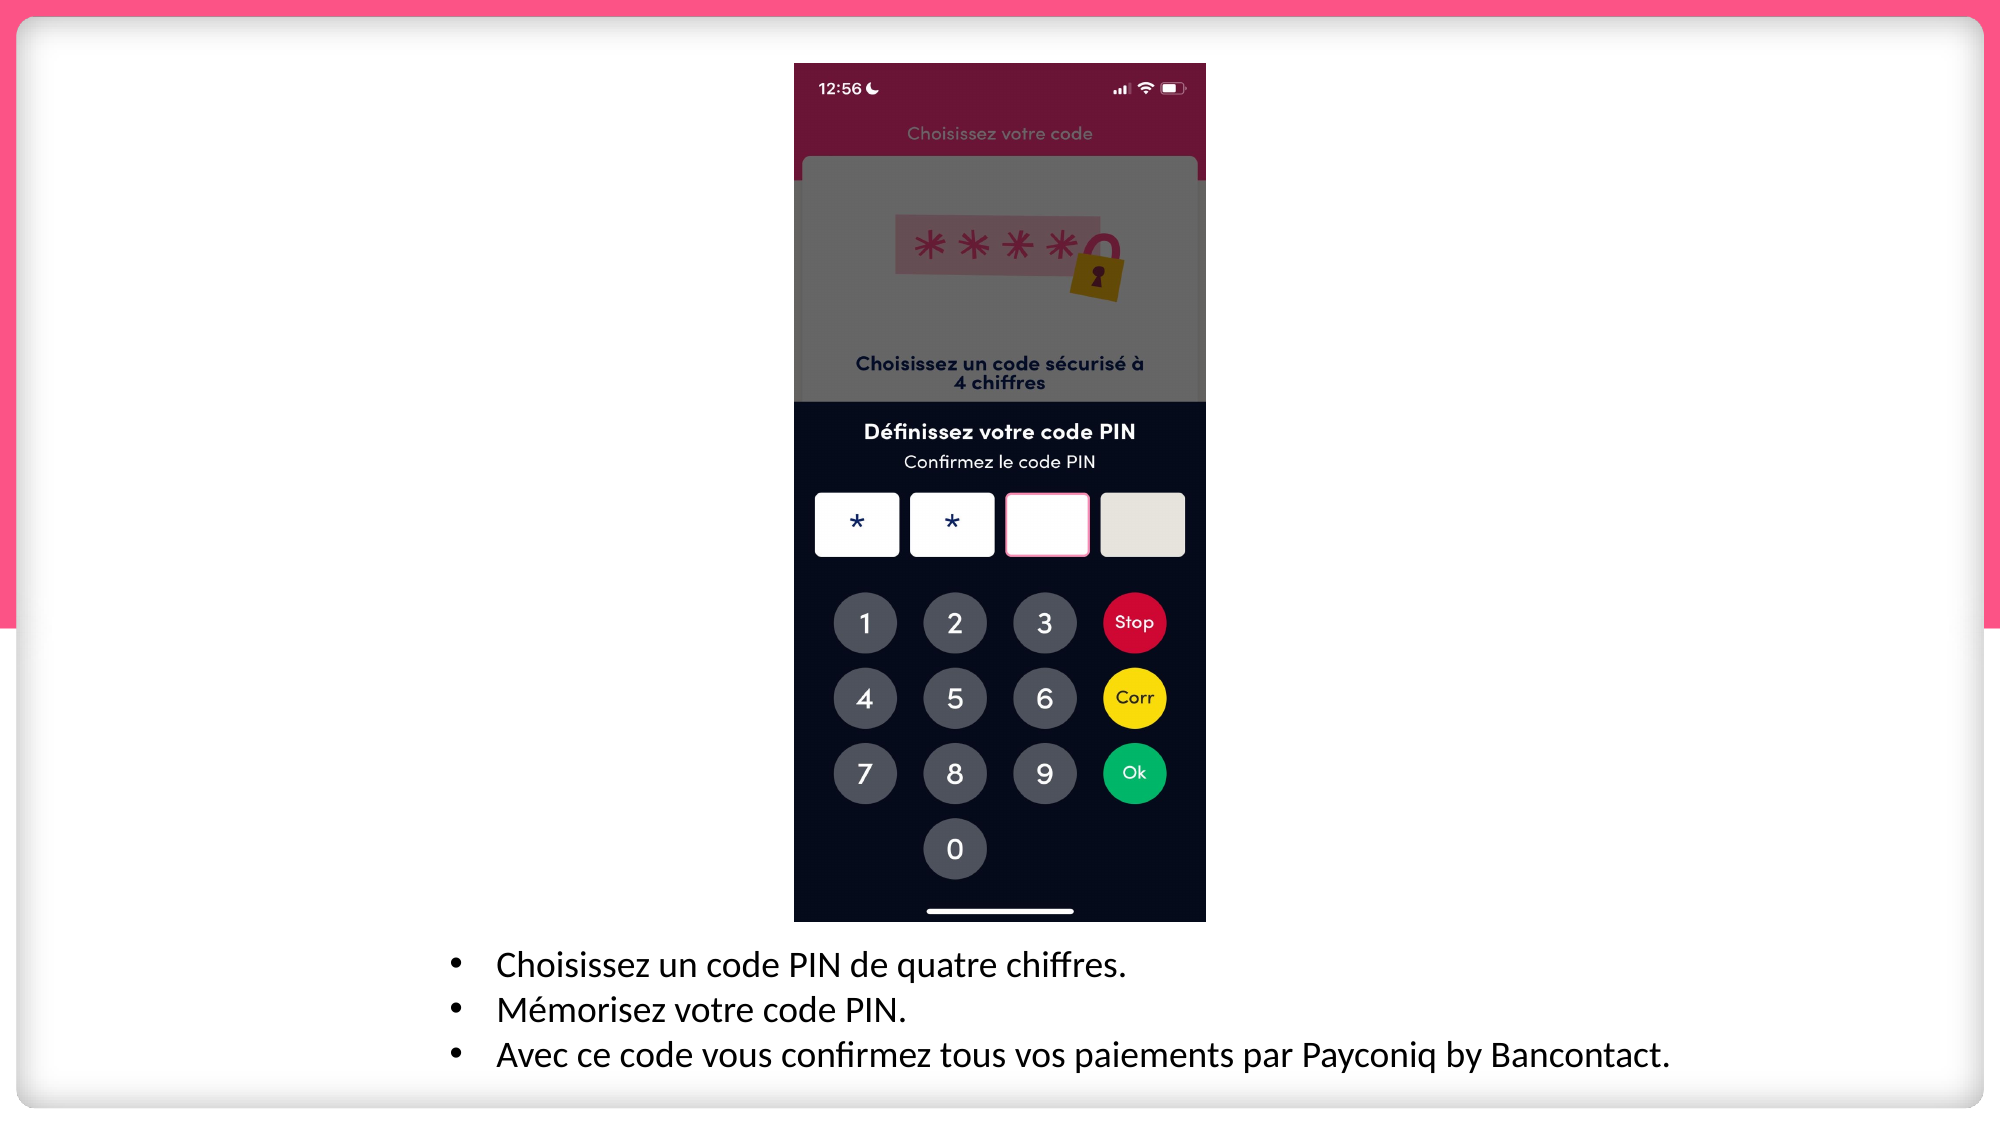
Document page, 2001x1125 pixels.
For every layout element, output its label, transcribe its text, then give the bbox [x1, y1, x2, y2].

picture [0, 0, 2000, 1125]
text_box Choisissez un code PIN de quatre chiffres. Mémorisez votre code PIN. Avec ce code vous confirmez tous vos paiements par Payconiq by Bancontact. [434, 932, 1720, 1083]
title [137, 299, 1863, 950]
